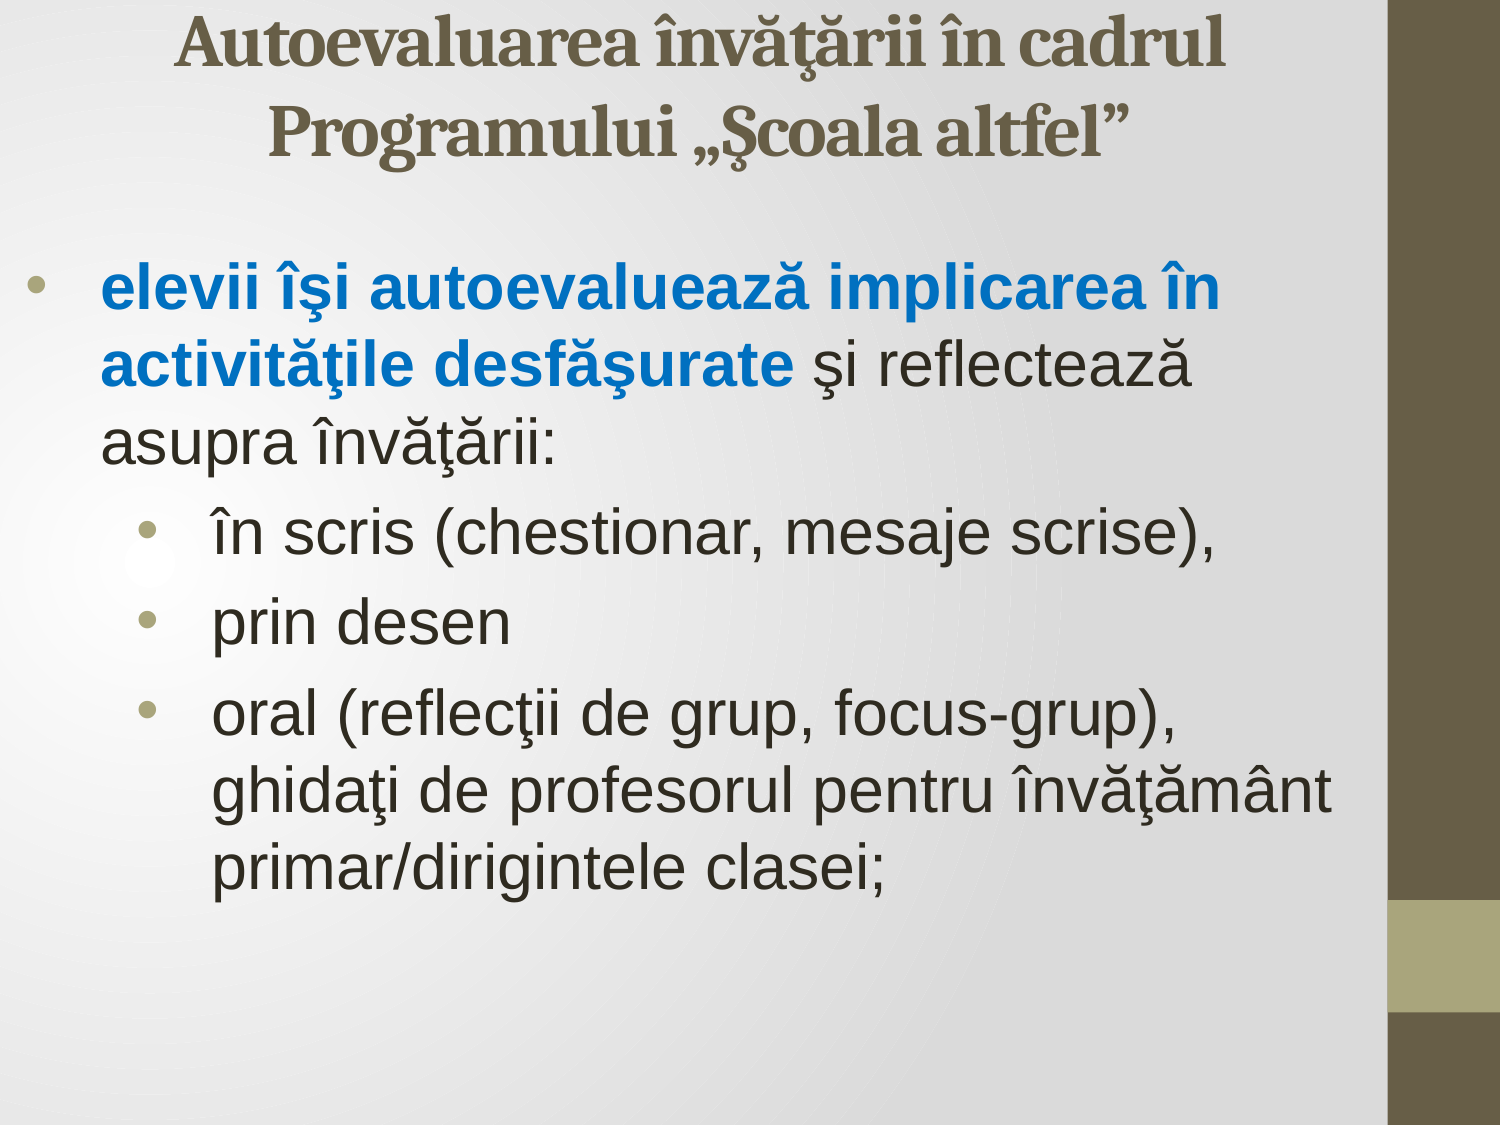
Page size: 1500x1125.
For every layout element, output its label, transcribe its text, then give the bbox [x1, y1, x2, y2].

list elevii îşi autoevaluează implicarea în activităţile desfăşurate şi reflectează asupra învăţării: în scris (chestionar, mesaje scrise), prin desen oral (reflecţii de grup, focus-grup), ghidaţi de profesorul pentru învăţământ primar/dirigintele clasei; [0, 237, 1363, 1100]
title Autoevaluarea învăţării în cadrul Programului „Şcoala altfel” [75, 45, 1325, 233]
